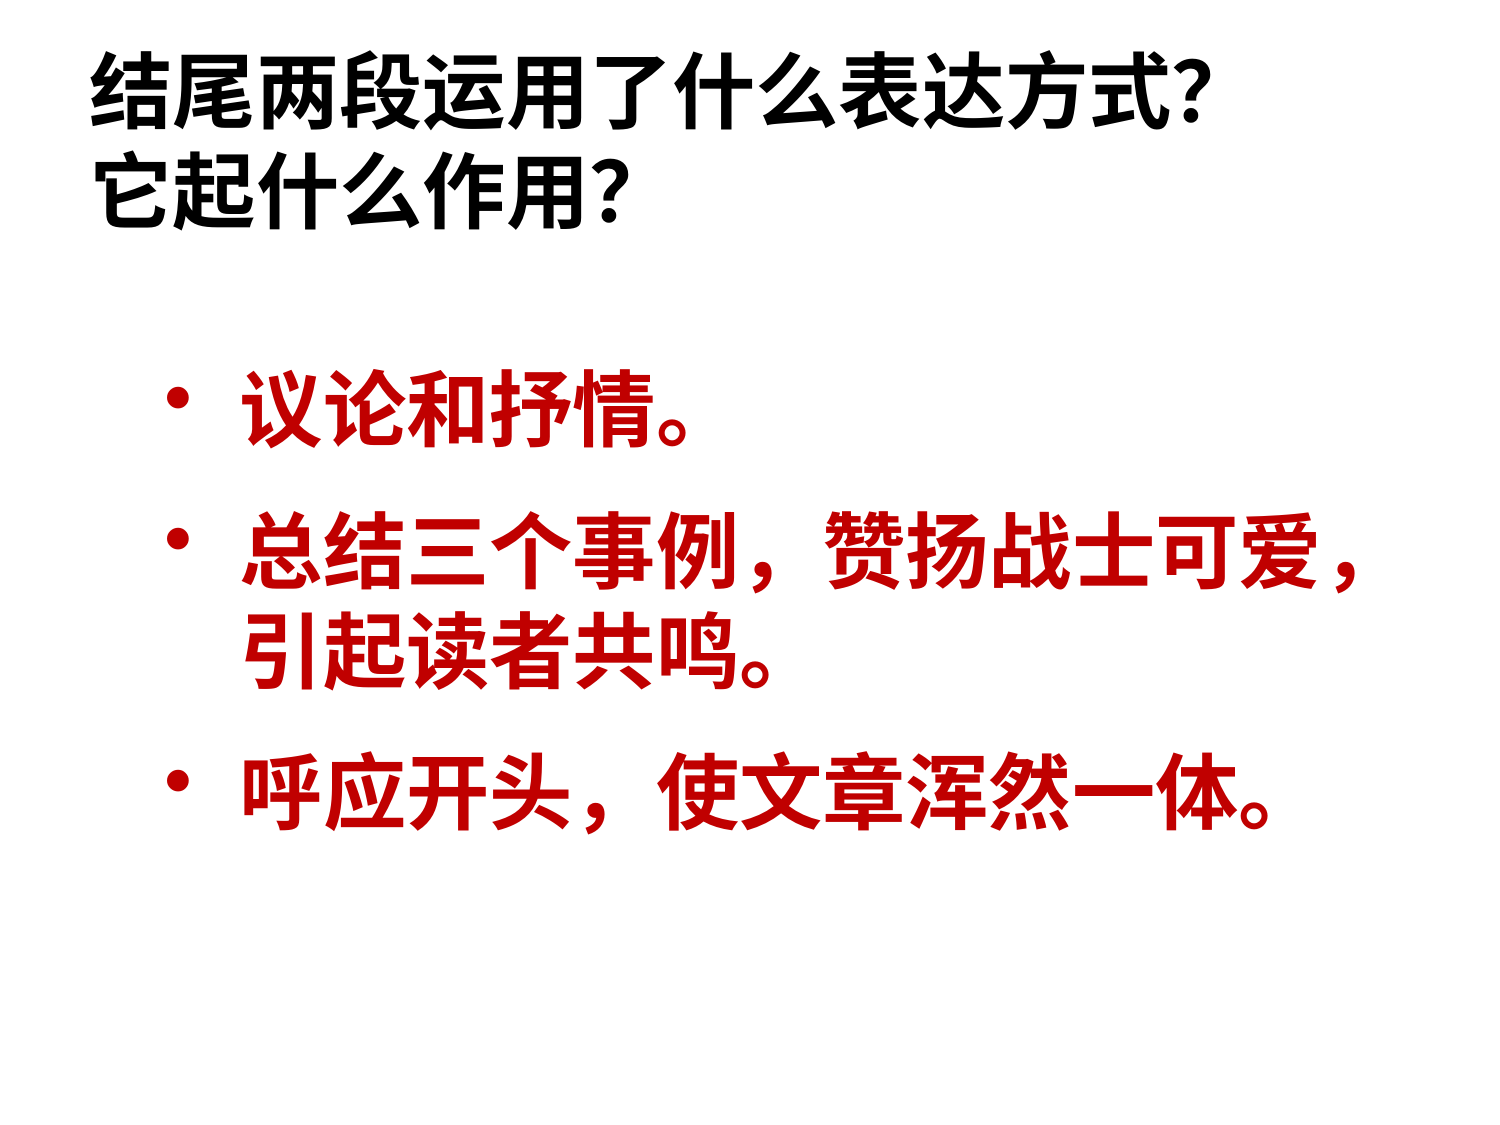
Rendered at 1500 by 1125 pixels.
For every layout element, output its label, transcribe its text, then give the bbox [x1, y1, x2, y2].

title 结尾两段运用了什么表达方式？ 它起什么作用？ [74, 44, 1426, 233]
text_box 议论和抒情。 总结三个事例，赞扬战士可爱，引起读者共鸣。 呼应开头，使文章浑然一体。 [149, 349, 1364, 848]
